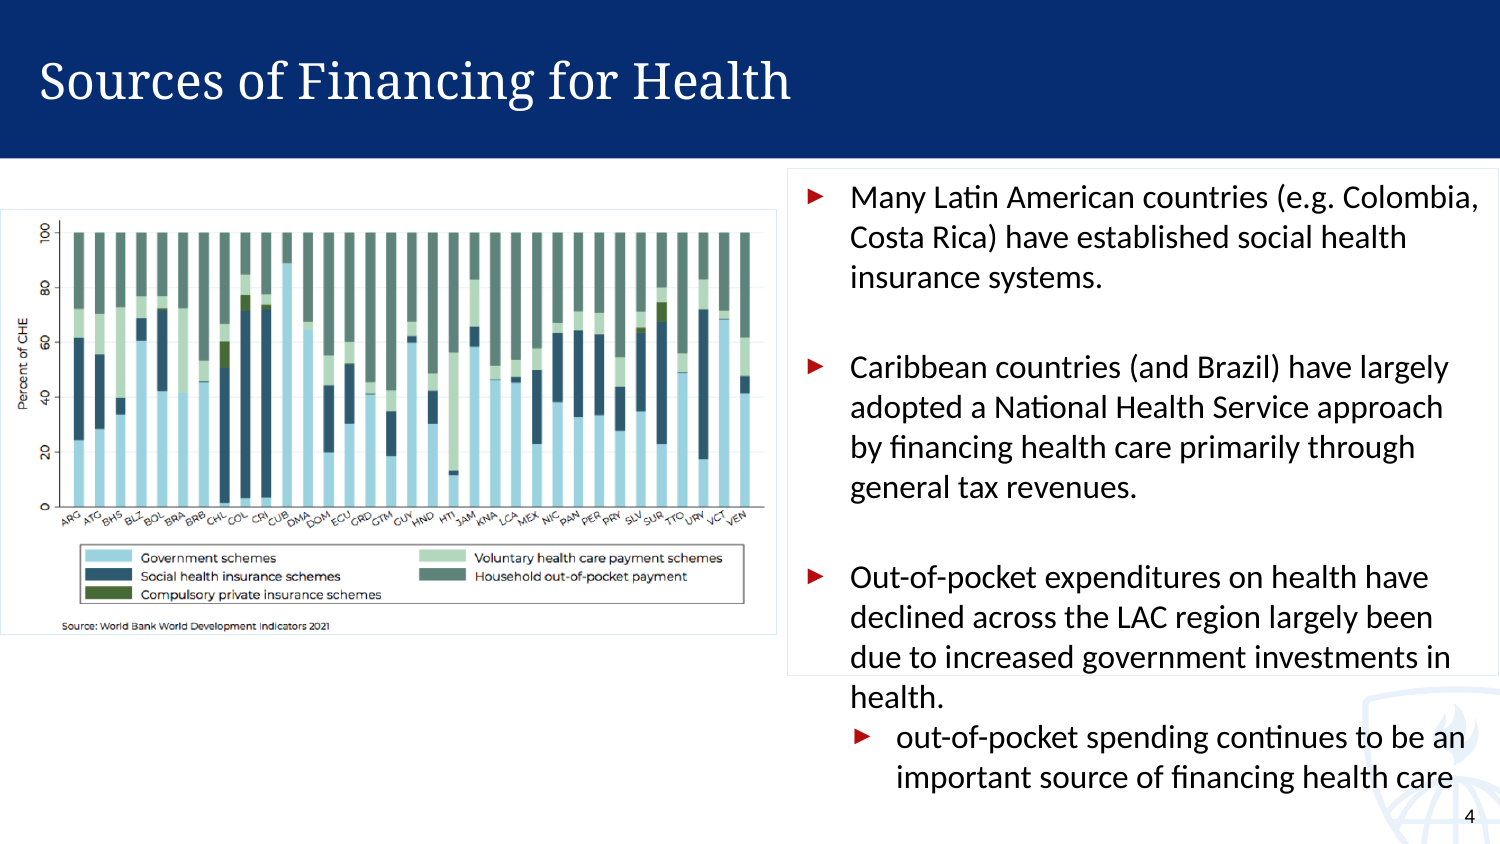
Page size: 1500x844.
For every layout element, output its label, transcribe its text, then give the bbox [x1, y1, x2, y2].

list Many Latin American countries (e.g. Colombia, Costa Rica) have established social health insurance systems. Caribbean countries (and Brazil) have largely adopted a National Health Service approach by financing health care primarily through general tax revenues. Out-of-pocket expenditures on health have declined across the LAC region largely been due to increased government investments in health. out-of-pocket spending continues to be an important source of financing health care [787, 168, 1499, 676]
picture [1360, 684, 1500, 844]
slide_number 4 [1368, 783, 1475, 829]
title Sources of Financing for Health [24, 8, 1478, 150]
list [0, 208, 777, 635]
